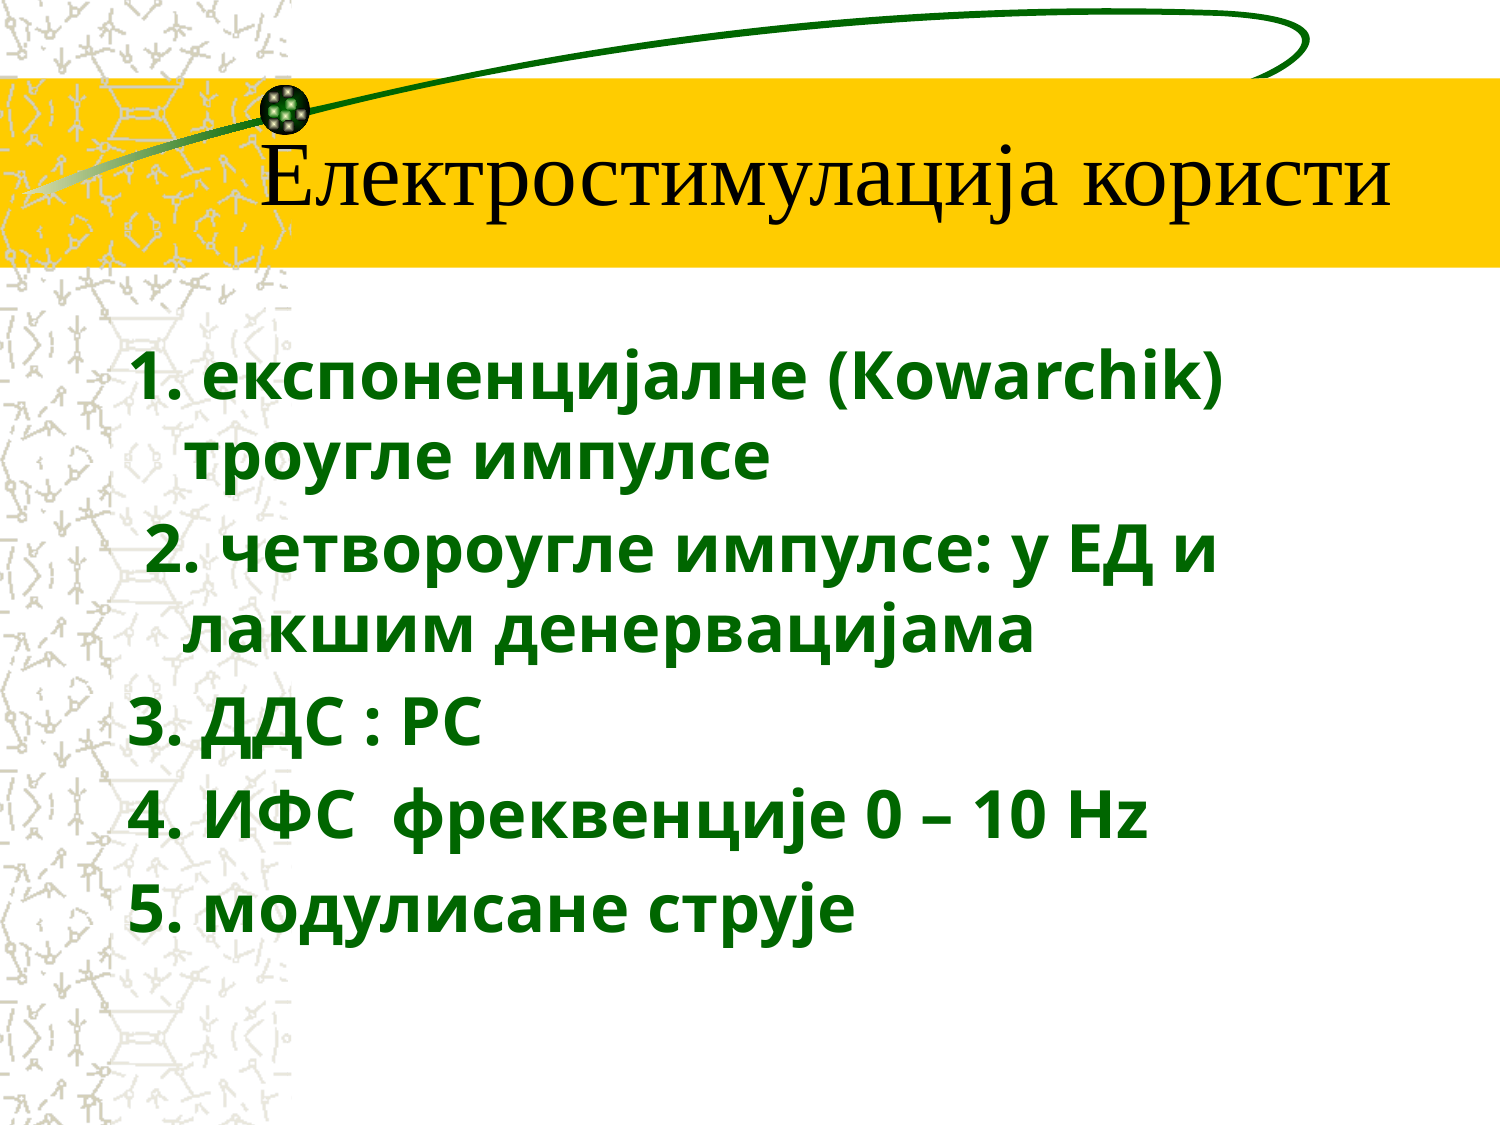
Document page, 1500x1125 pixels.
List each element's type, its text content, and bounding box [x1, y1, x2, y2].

title Електростимулација користи [189, 74, 1465, 263]
picture [0, 0, 292, 1125]
list 1. експоненцијалне (Коwаrchik) троугле импулсе 2. четвороугле импулсе: у ЕД и лакшим денервацијама 3. ДДС : РС 4. ИФС фреквенције 0 – 10 Hz 5. модулисане струје [112, 324, 1388, 1001]
